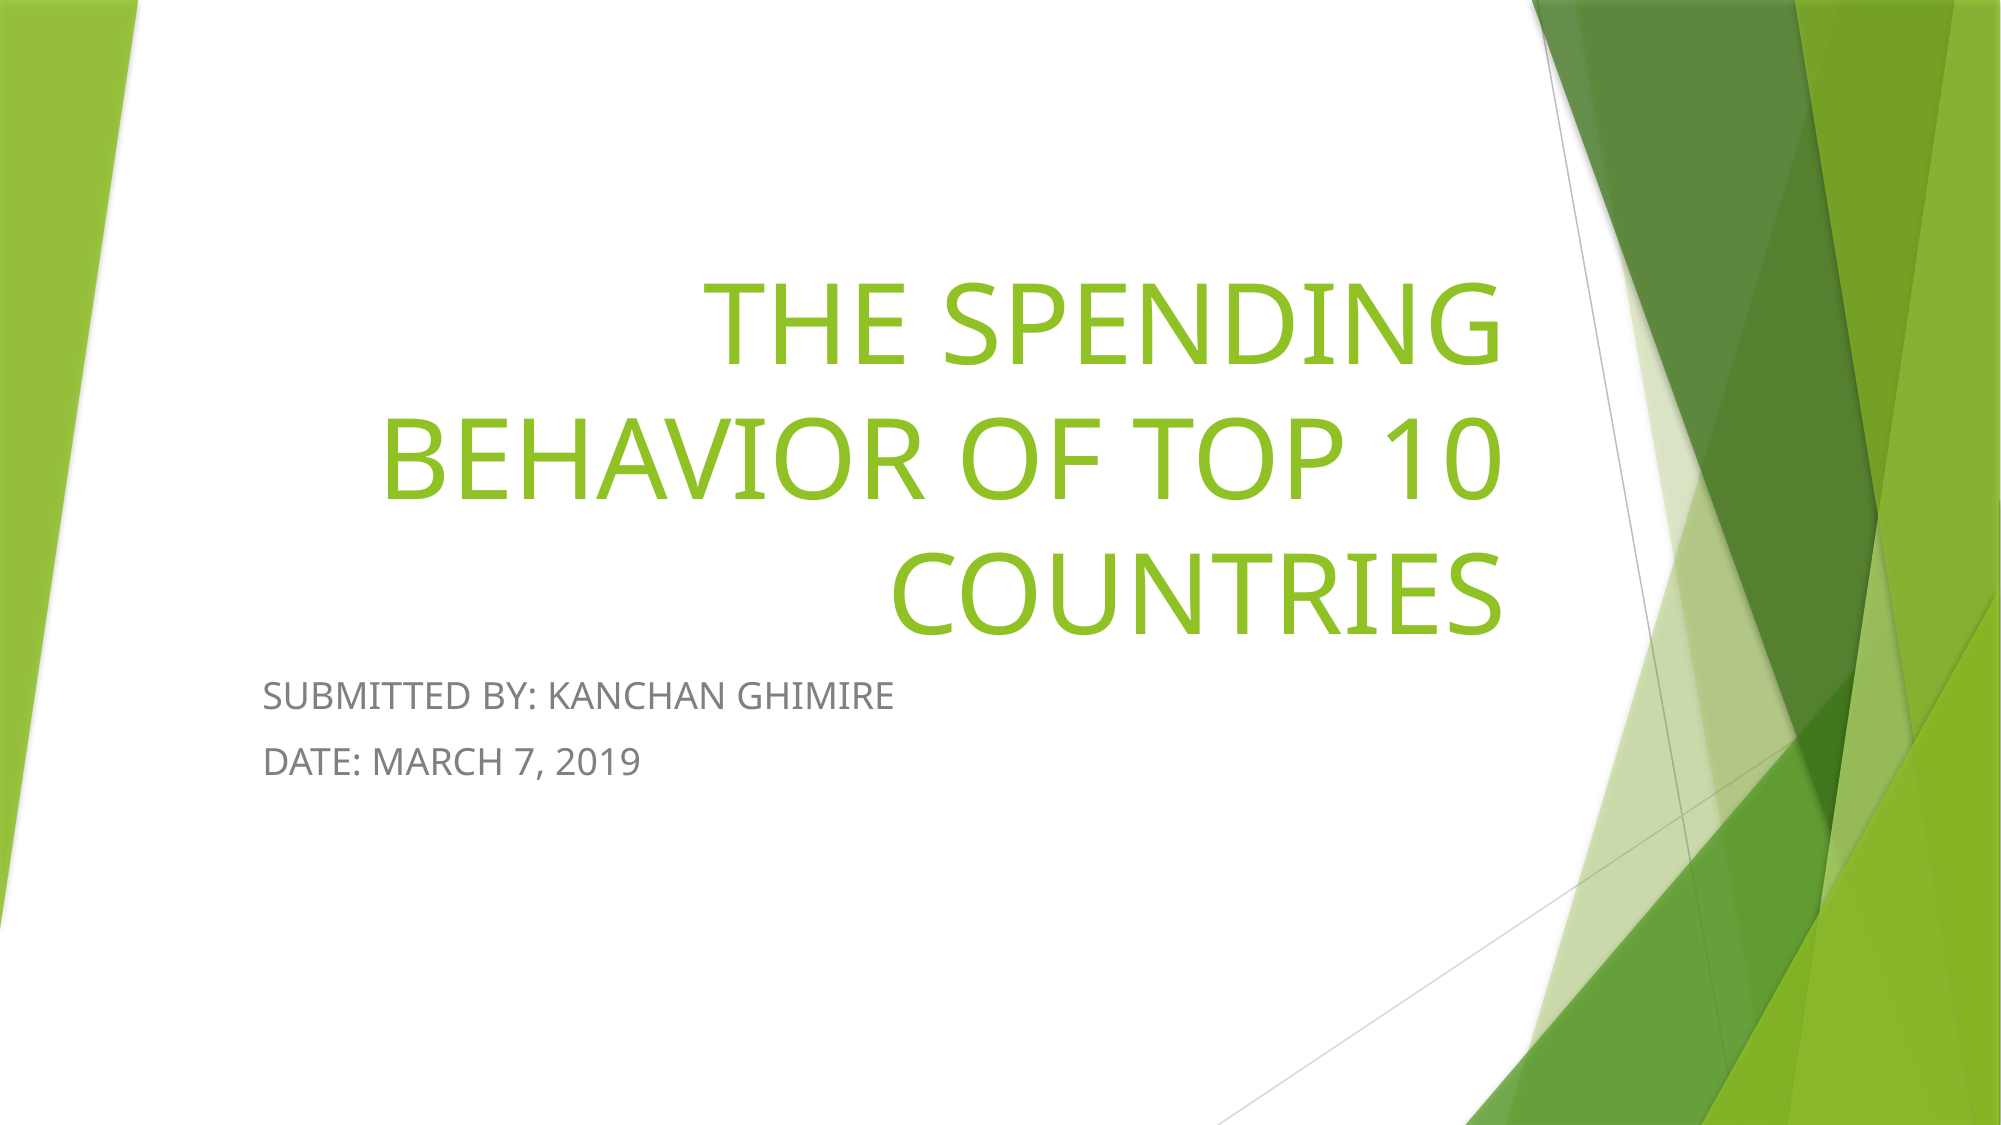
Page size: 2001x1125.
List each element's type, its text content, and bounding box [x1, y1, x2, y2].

title THE SPENDING BEHAVIOR OF TOP 10 COUNTRIES [247, 394, 1522, 664]
subtitle SUBMITTED BY: KANCHAN GHIMIRE DATE: MARCH 7, 2019 [247, 664, 1522, 845]
